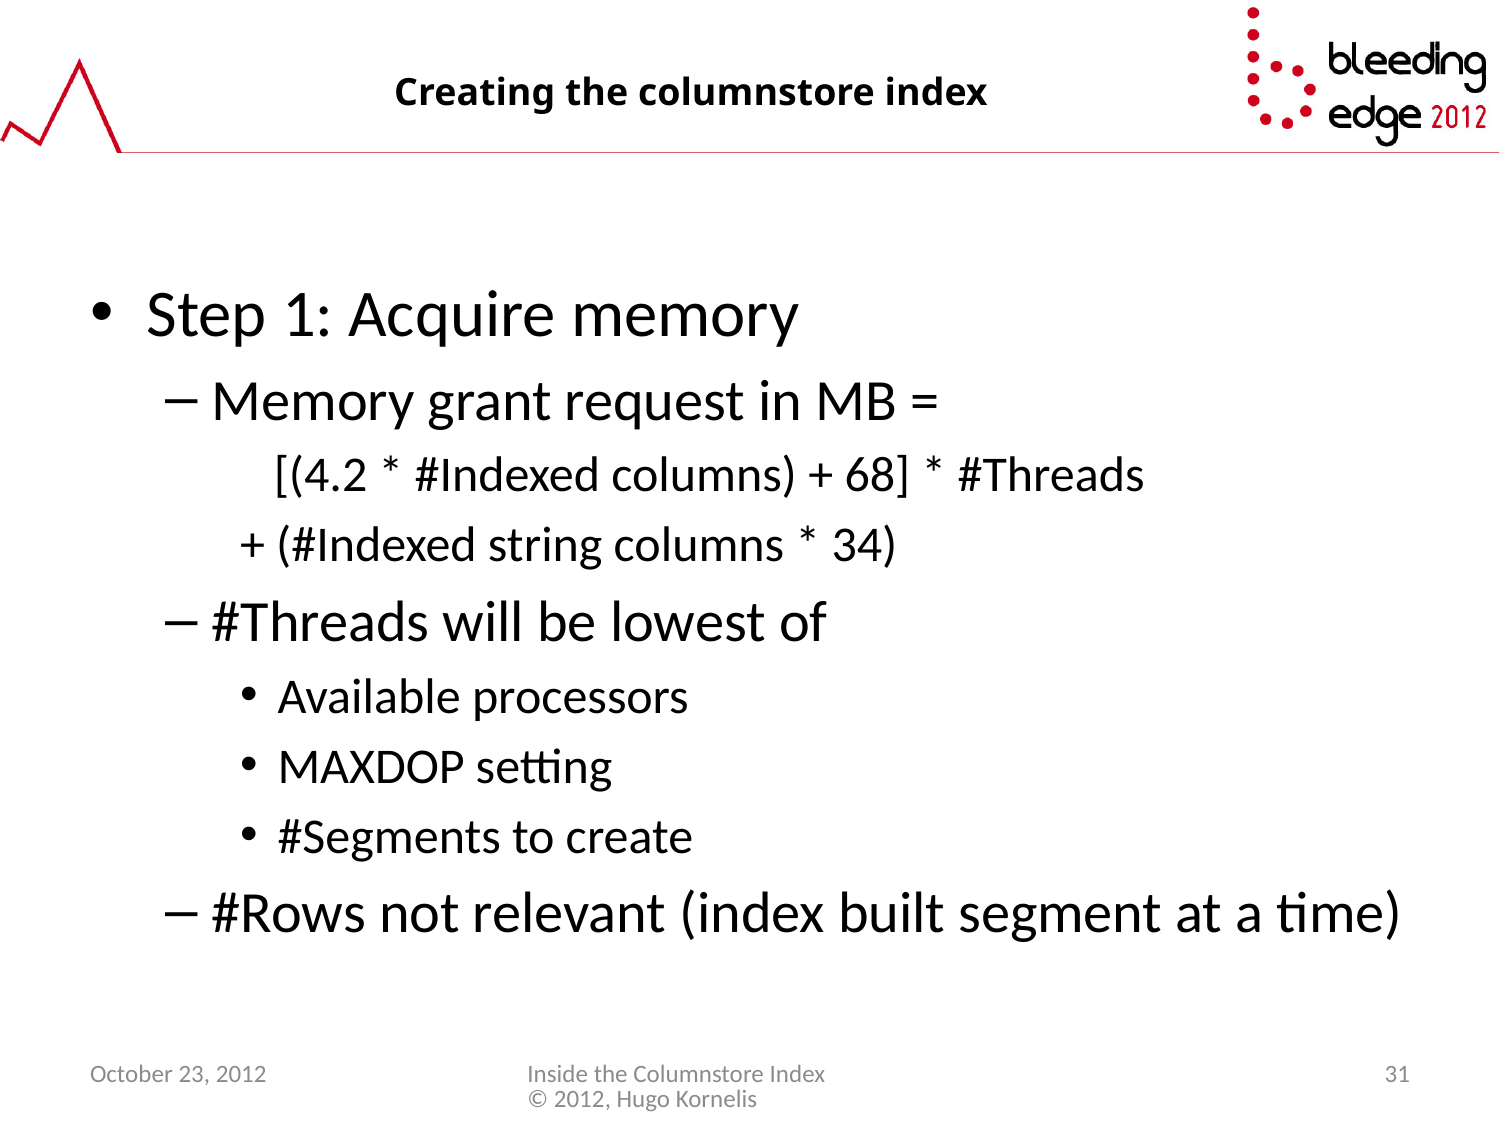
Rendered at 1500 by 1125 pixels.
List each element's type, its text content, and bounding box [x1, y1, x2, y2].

slide_number 31 [1074, 1042, 1425, 1103]
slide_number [75, 1042, 425, 1103]
list Step 1: Acquire memory Memory grant request in MB = [(4.2 * #Indexed columns) + 68] * #Threads + (#Indexed string columns * 34) #Threads will be lowest of Available processors MAXDOP setting #Segments to create #Rows not relevant (index built segment at a time) [75, 262, 1425, 1005]
picture [0, 1, 1500, 153]
footer Inside the Columnstore Index © 2012, Hugo Kornelis [512, 1042, 988, 1103]
title Creating the columnstore index [162, 60, 1220, 122]
